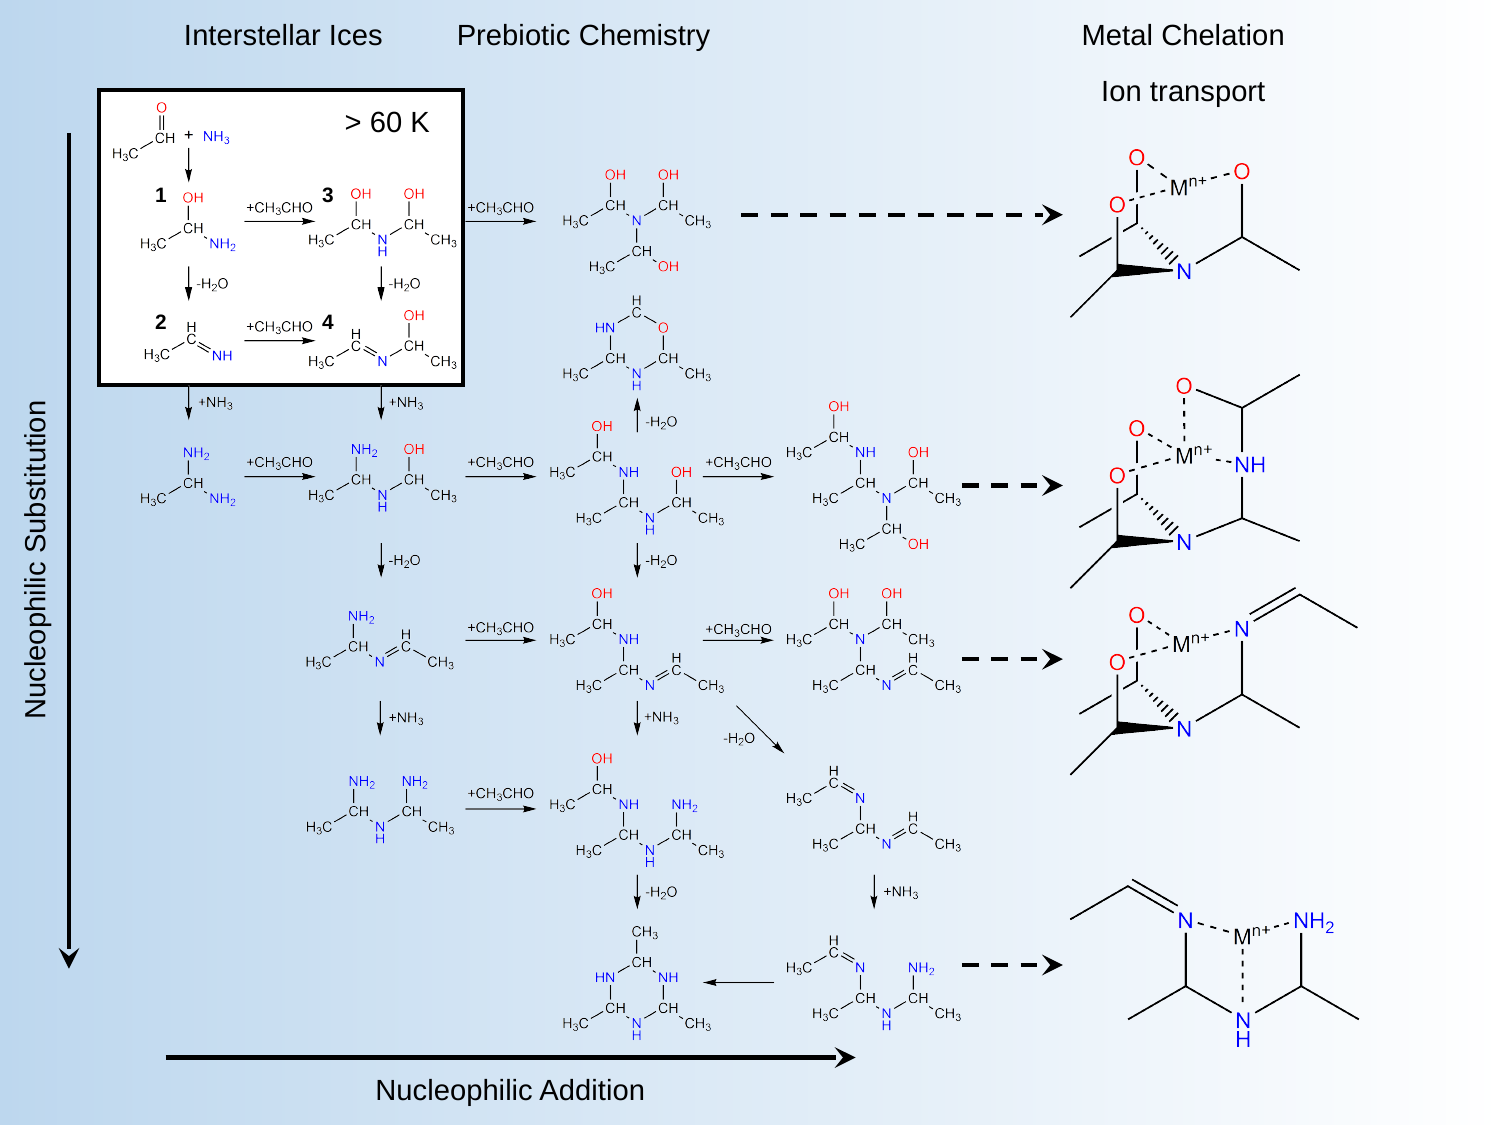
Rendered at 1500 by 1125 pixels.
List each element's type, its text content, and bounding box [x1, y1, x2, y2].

text_box [98, 89, 464, 386]
text_box Nucleophilic Addition [360, 1063, 661, 1114]
text_box Metal Chelation [1066, 8, 1300, 59]
text_box Interstellar Ices [169, 8, 399, 59]
picture [108, 96, 965, 1044]
text_box Nucleophilic Substitution [8, 385, 59, 735]
text_box Ion transport [1086, 65, 1281, 115]
text_box Prebiotic Chemistry [442, 8, 726, 59]
picture [1065, 142, 1364, 1051]
